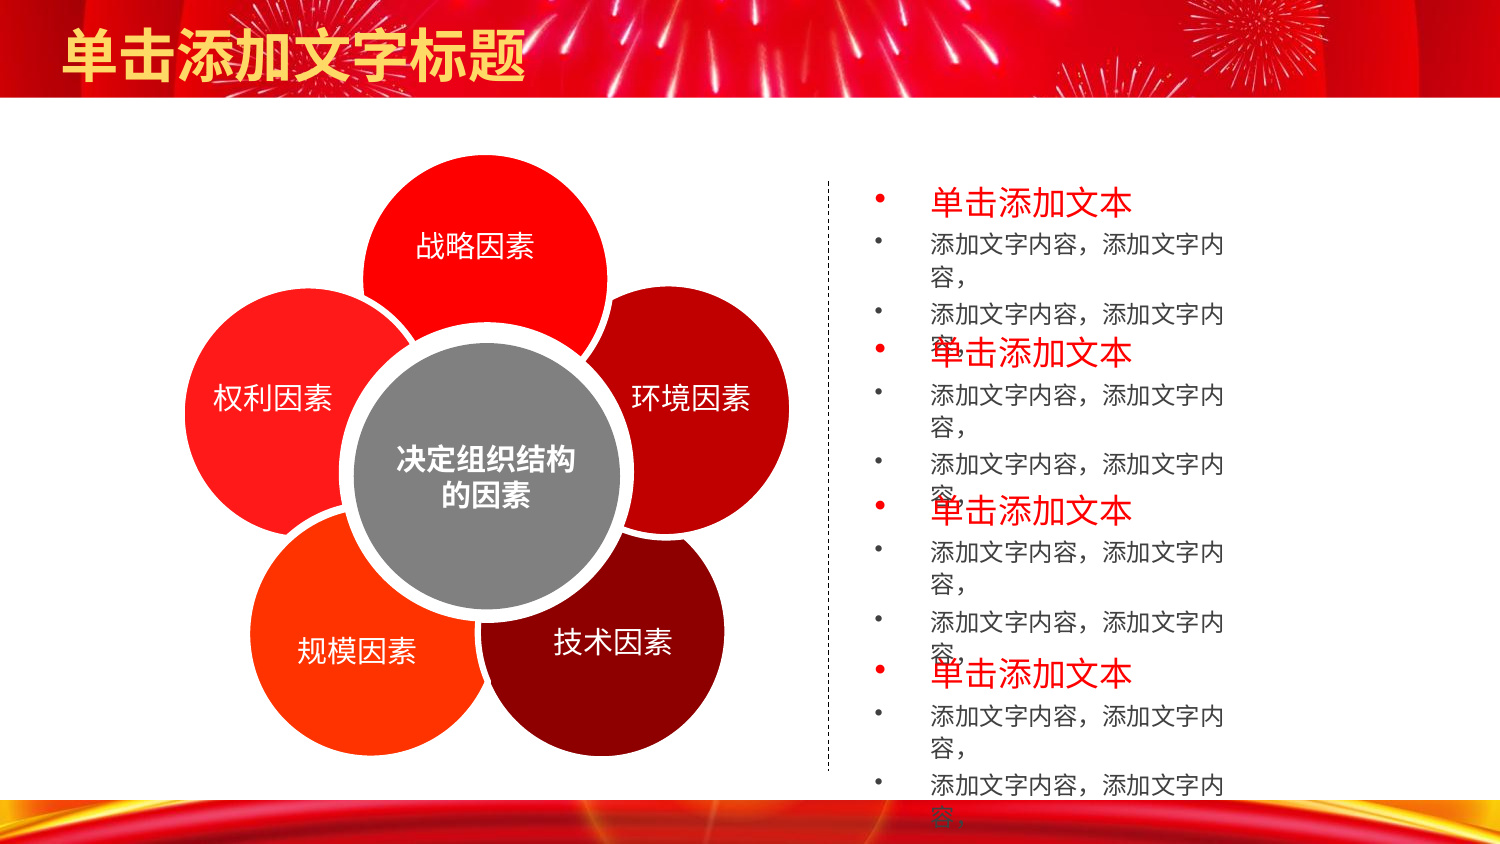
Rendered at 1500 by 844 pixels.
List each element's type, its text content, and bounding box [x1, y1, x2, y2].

picture [0, 0, 1500, 97]
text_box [859, 482, 1288, 623]
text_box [859, 174, 1288, 316]
picture [0, 800, 1500, 844]
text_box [859, 645, 1288, 787]
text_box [183, 151, 791, 760]
text_box 权利因素 [177, 371, 183, 423]
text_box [859, 324, 1288, 466]
